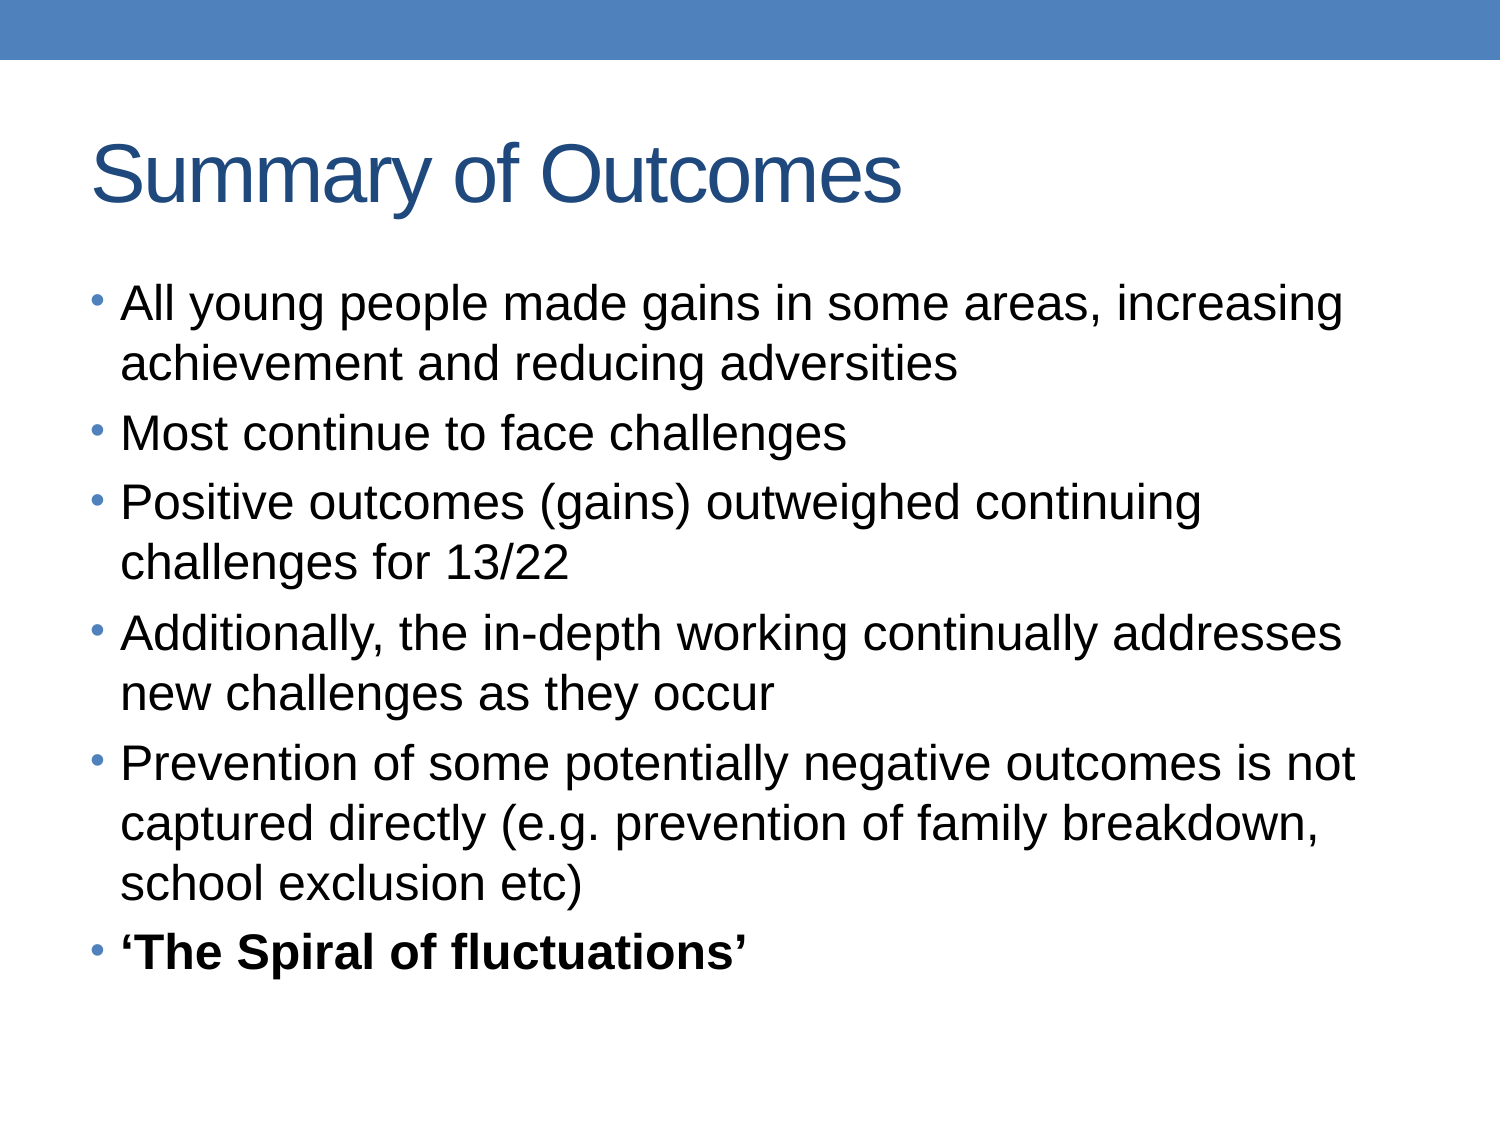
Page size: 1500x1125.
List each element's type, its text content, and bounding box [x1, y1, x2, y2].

title Summary of Outcomes [75, 87, 1425, 250]
list All young people made gains in some areas, increasing achievement and reducing adversities Most continue to face challenges Positive outcomes (gains) outweighed continuing challenges for 13/22 Additionally, the in-depth working continually addresses new challenges as they occur Prevention of some potentially negative outcomes is not captured directly (e.g. prevention of family breakdown, school exclusion etc) ‘The Spiral of fluctuations’ [75, 262, 1425, 1063]
